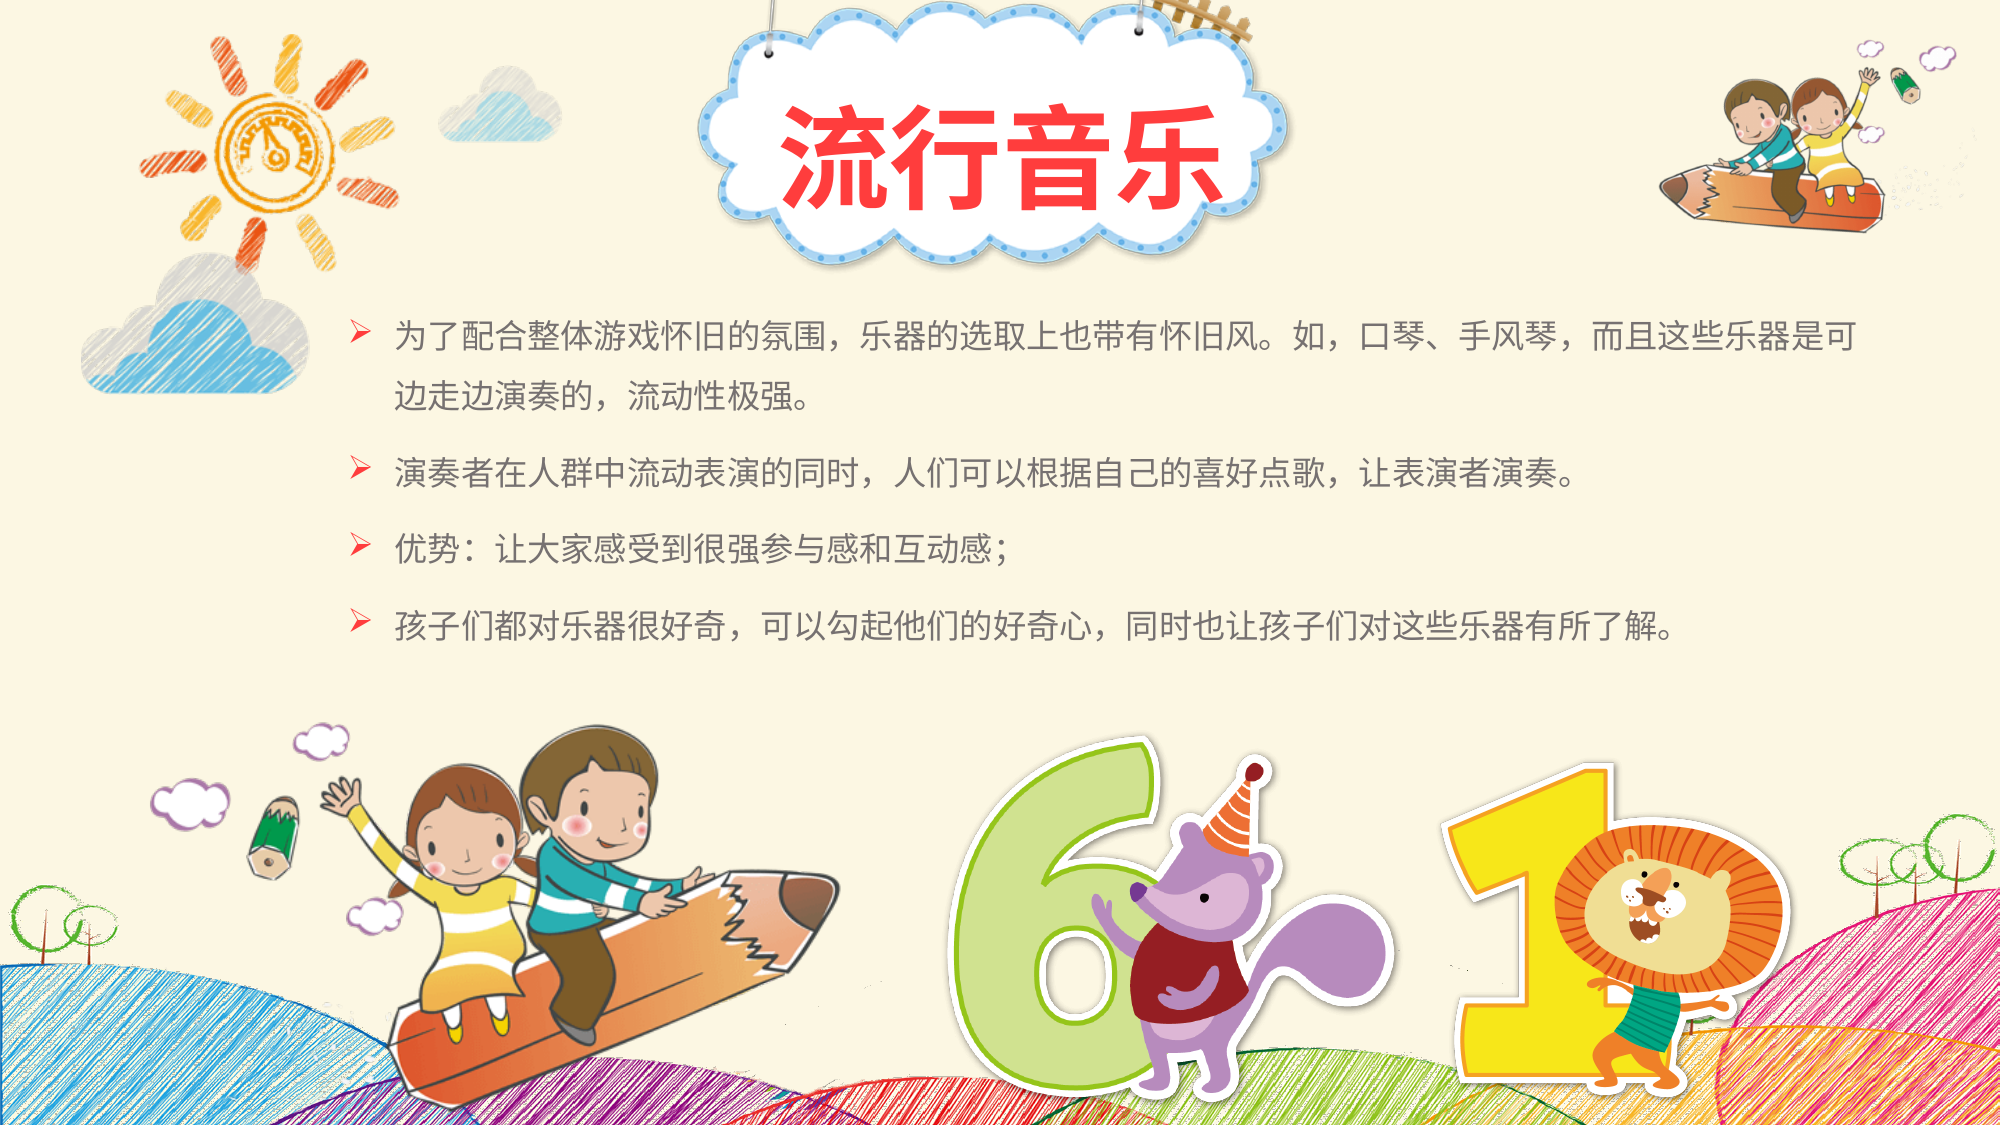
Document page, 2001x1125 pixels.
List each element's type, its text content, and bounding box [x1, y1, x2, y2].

picture [81, 34, 563, 395]
picture [1602, 0, 2001, 288]
text_box 流行音乐 [762, 11, 1366, 233]
text_box 为了配合整体游戏怀旧的氛围，乐器的选取上也带有怀旧风。如，口琴、手风琴，而且这些乐器是可边走边演奏的，流动性极强。 演奏者在人群中流动表演的同时，人们可以根据自己的喜好点歌，让表演者演奏。 优势：让大家感受到很强参与感和互动感； 孩子们都对乐器很好奇，可以勾起他们的好奇心，同时也让孩子们对这些乐器有所了解。 [333, 288, 1900, 653]
picture [684, 0, 1308, 288]
picture [0, 709, 2000, 1125]
